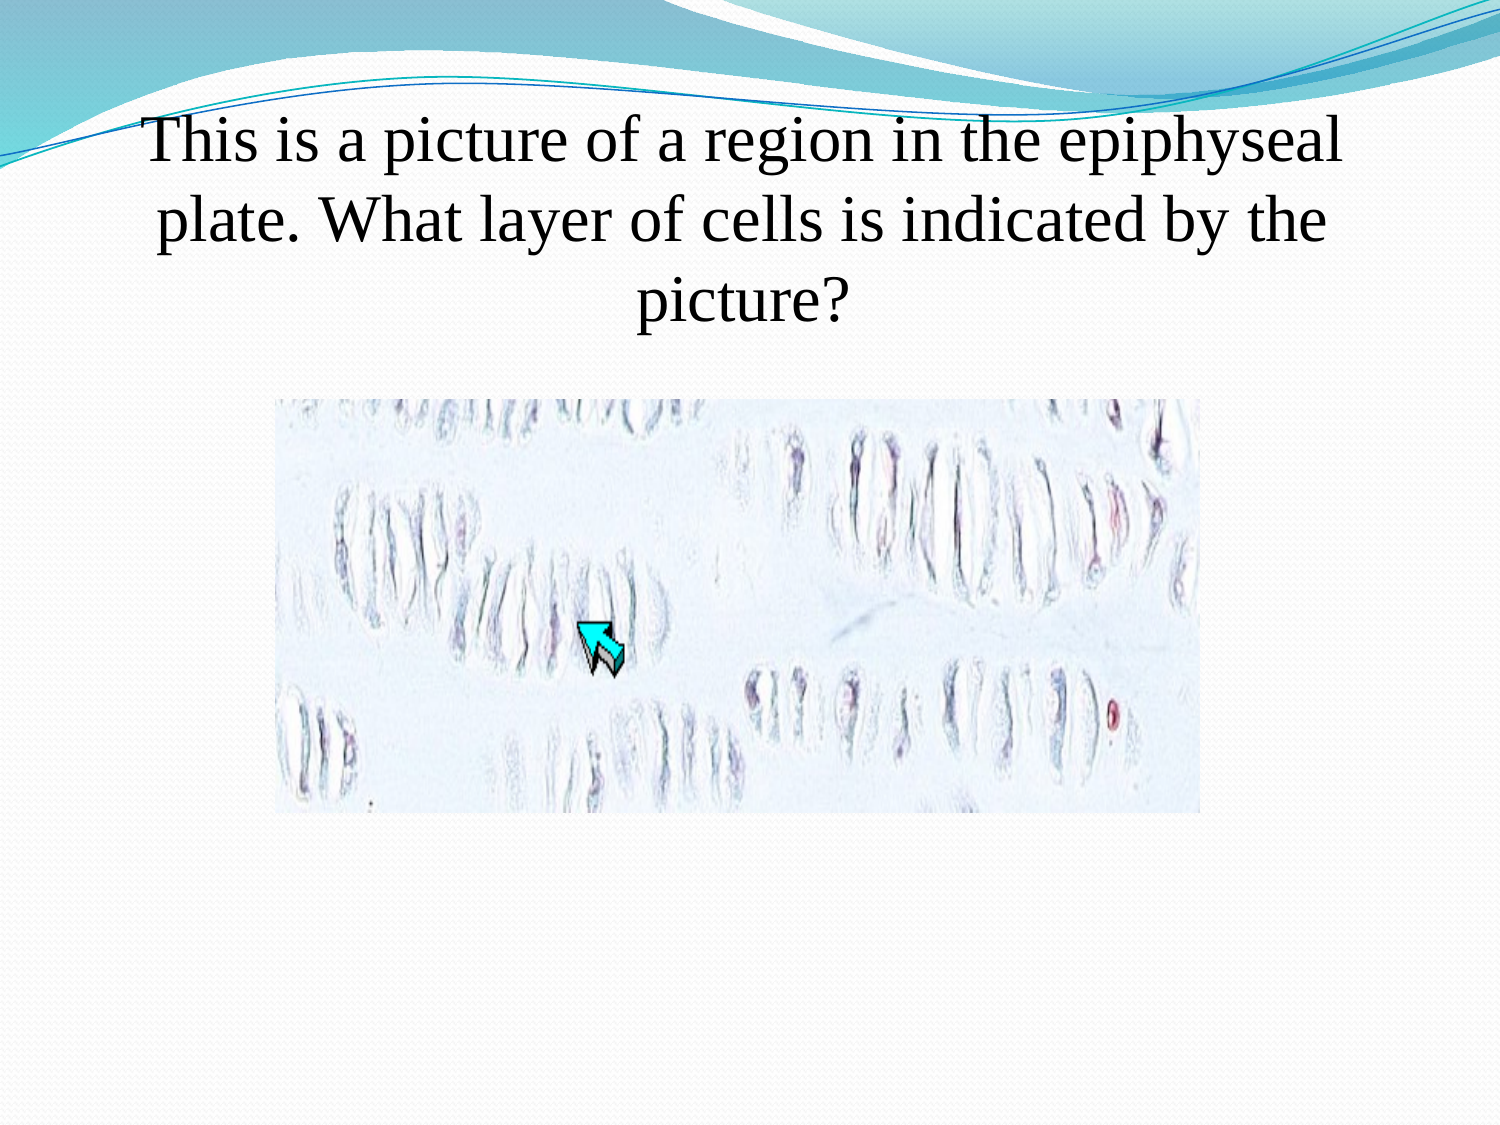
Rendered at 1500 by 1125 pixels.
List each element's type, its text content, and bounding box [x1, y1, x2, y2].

text_box This is a picture of a region in the epiphyseal plate. What layer of cells is indicated by the picture? [74, 87, 1413, 343]
picture [274, 399, 1201, 813]
